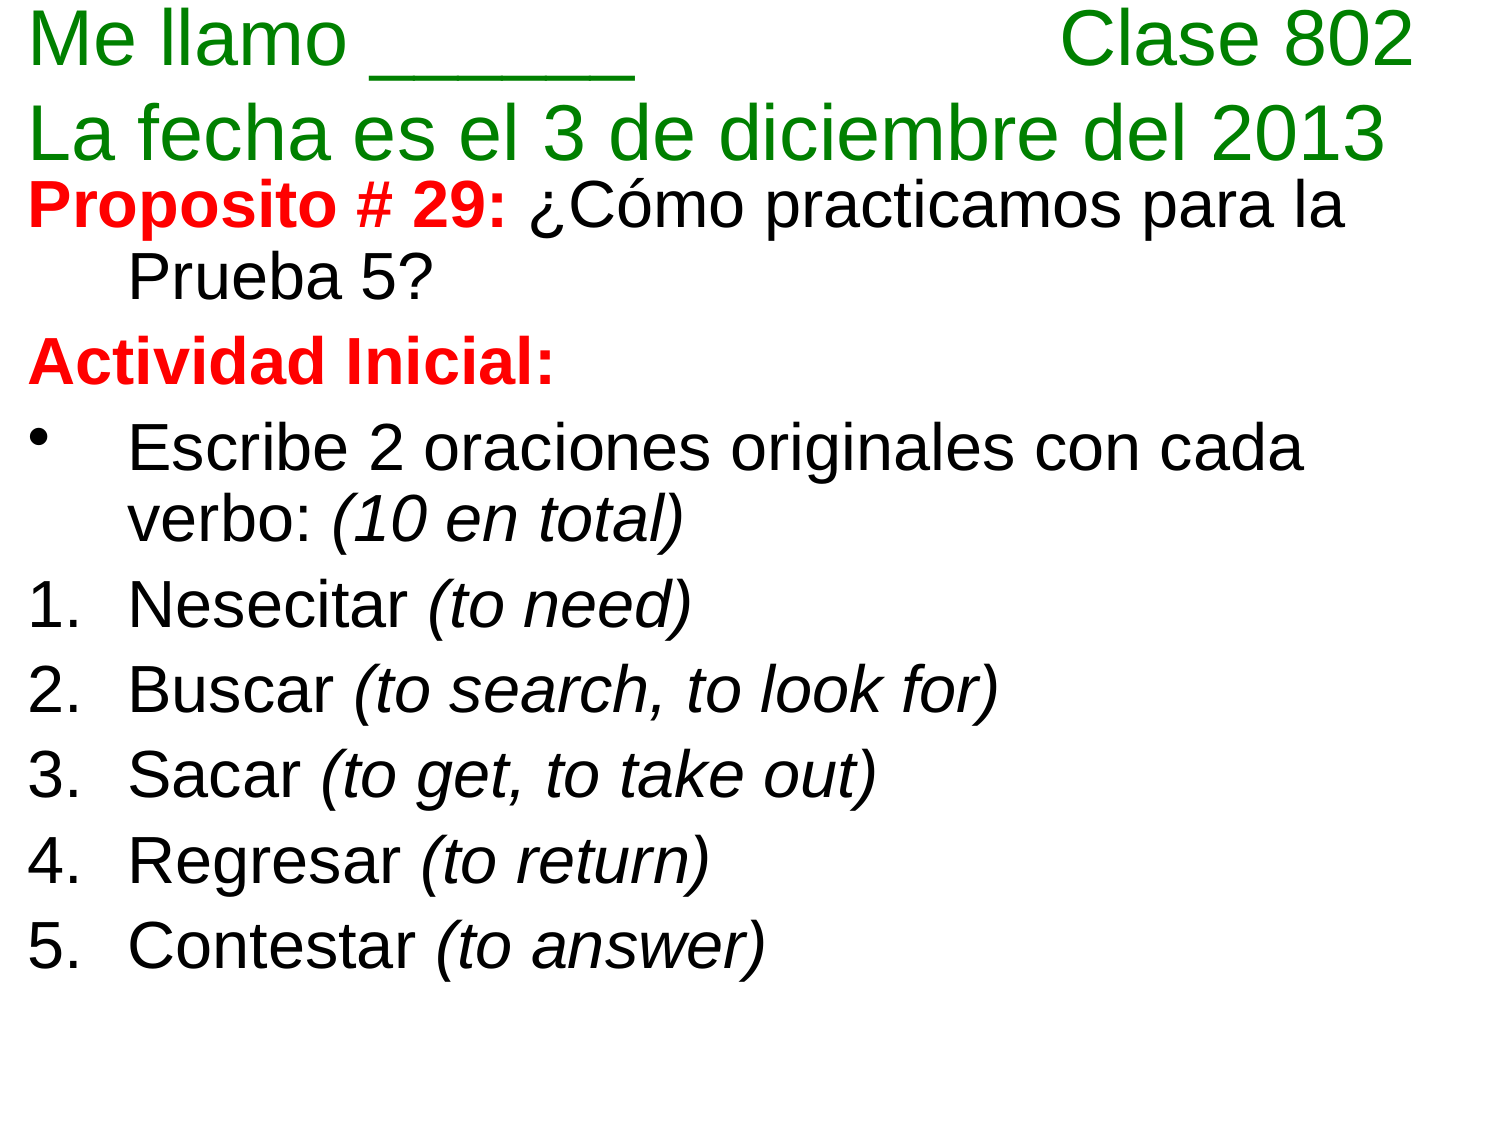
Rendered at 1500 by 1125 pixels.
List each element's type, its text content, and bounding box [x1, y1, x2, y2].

list Proposito # 29: ¿Cómo practicamos para la Prueba 5? Actividad Inicial: Escribe 2 oraciones originales con cada verbo: (10 en total) Nesecitar (to need) Buscar (to search, to look for) Sacar (to get, to take out) Regresar (to return) Contestar (to answer) [12, 162, 1463, 1125]
title Me llamo ______ Clase 802 La fecha es el 3 de diciembre del 2013 [12, 0, 1500, 175]
